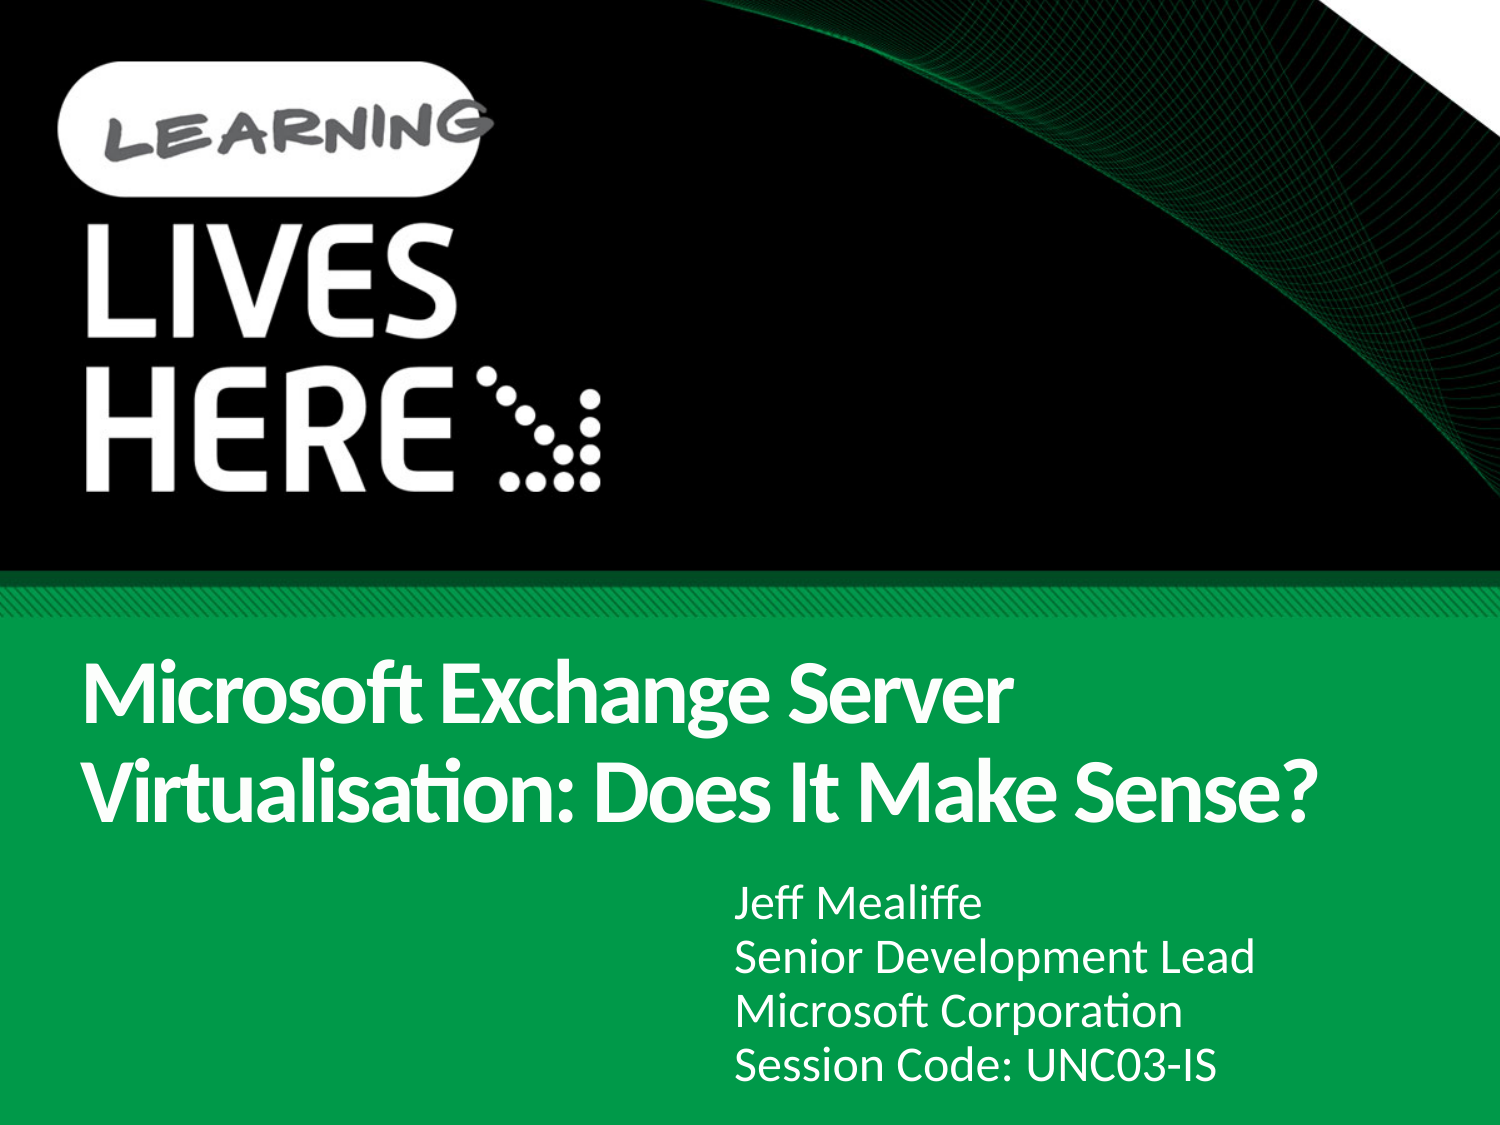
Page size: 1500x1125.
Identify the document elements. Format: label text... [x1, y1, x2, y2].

subtitle Jeff Mealiffe Senior Development Lead Microsoft Corporation Session Code: UNC03-IS [734, 876, 1360, 952]
picture [0, 0, 1500, 1125]
title Microsoft Exchange Server Virtualisation: Does It Make Sense? [80, 644, 1380, 864]
